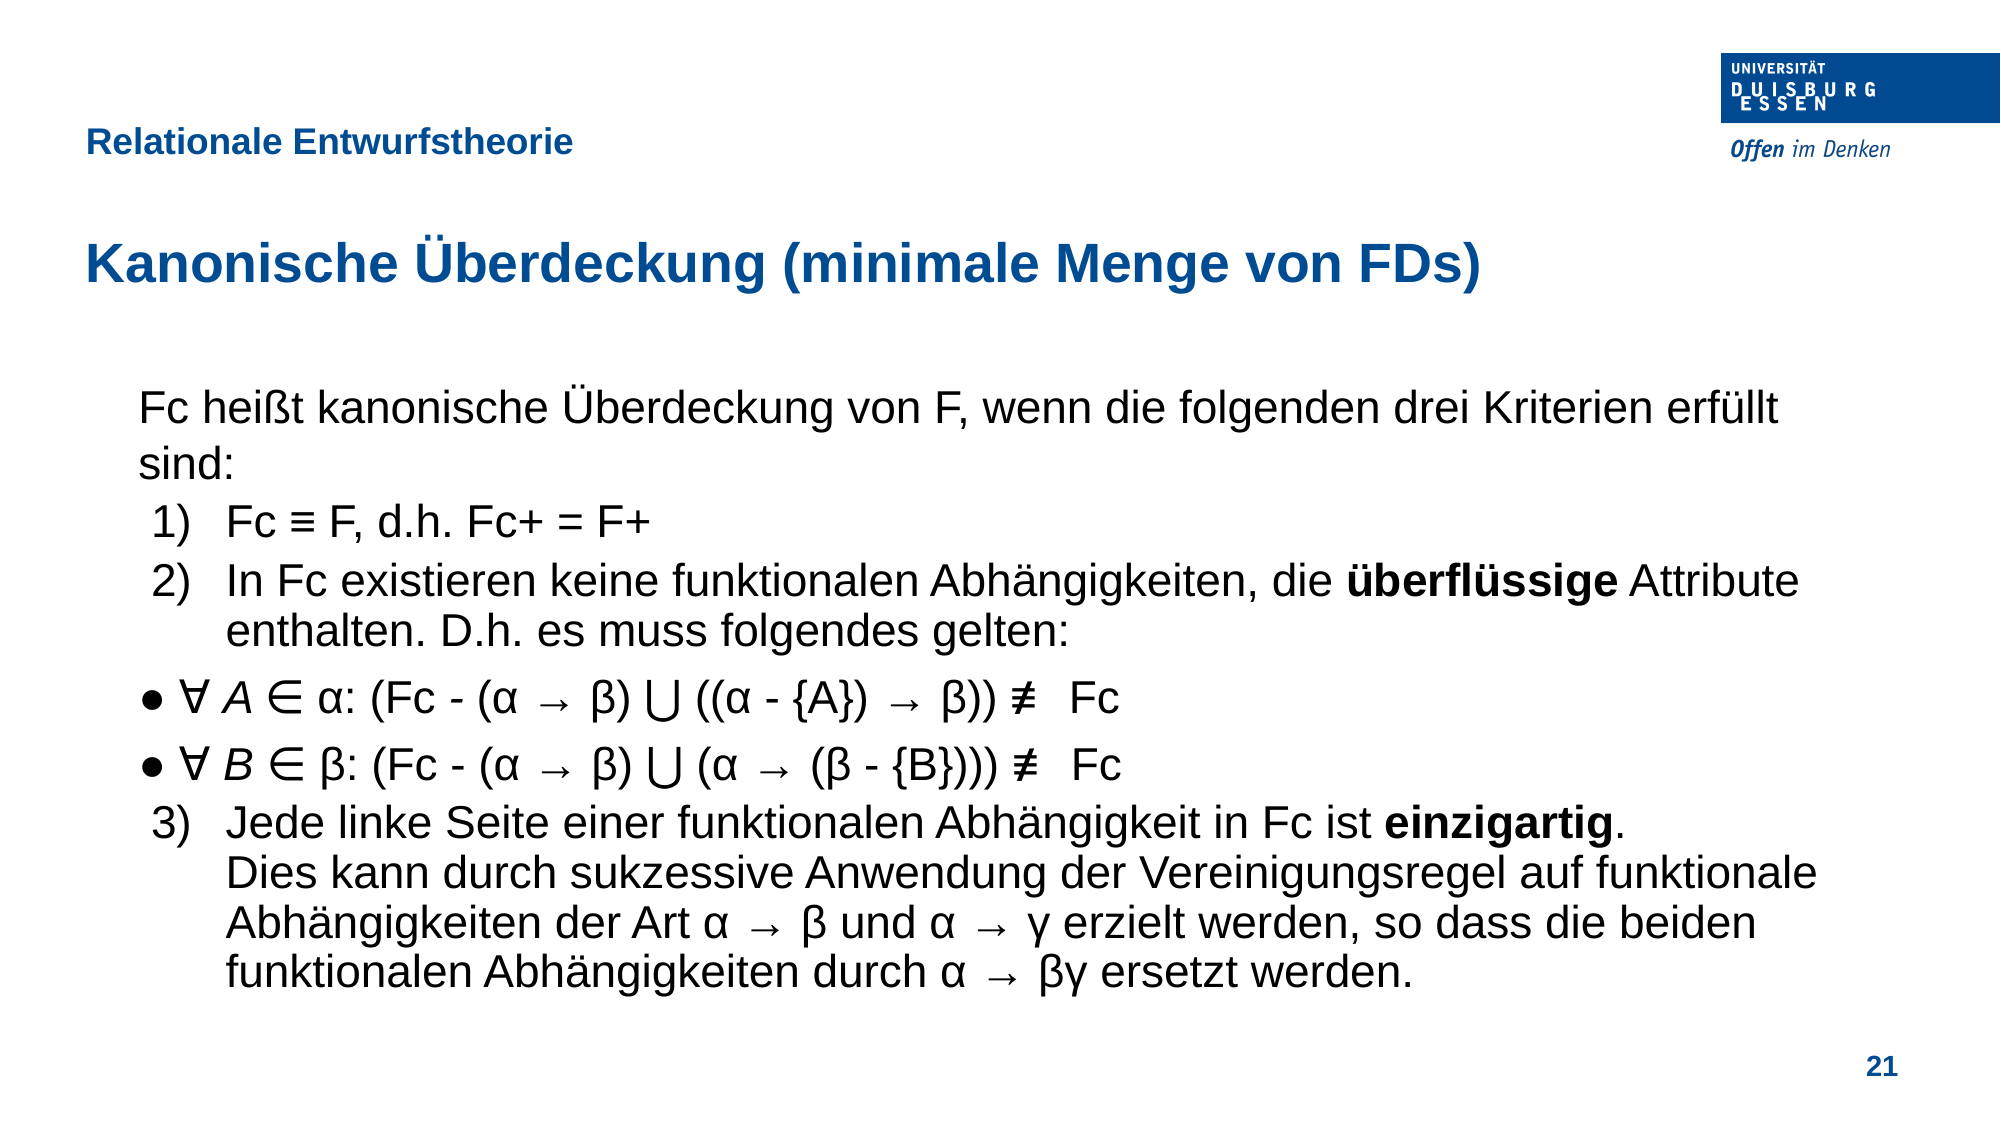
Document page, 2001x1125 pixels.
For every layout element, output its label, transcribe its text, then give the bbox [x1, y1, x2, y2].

slide_number 21 [1677, 1039, 1914, 1081]
list Kanonische Überdeckung (minimale Menge von FDs) [85, 227, 1825, 303]
picture [1721, 53, 2000, 162]
list Relationale Entwurfstheorie [85, 122, 1694, 163]
list Fc heißt kanonische Überdeckung von F, wenn die folgenden drei Kriterien erfüllt sind: Fc ≡ F, d.h. Fc+ = F+ In Fc existieren keine funktionalen Abhängigkeiten, die überflüssige Attribute enthalten. D.h. es muss folgendes gelten: ● ∀ A ∈ α: (Fc - (α → β) ⋃ ((α - {A}) → β)) ≢ Fc ● ∀ B ∈ β: (Fc - (α → β) ⋃ (α → (β - {B}))) ≢ Fc Jede linke Seite einer funktionalen Abhängigkeit in Fc ist einzigartig. Dies kann durch sukzessive Anwendung der Vereinigungsregel auf funktionale Abhängigkeiten der Art α → β und α → γ erzielt werden, so dass die beiden funktionalen Abhängigkeiten durch α → βγ ersetzt werden. [85, 366, 1850, 1012]
